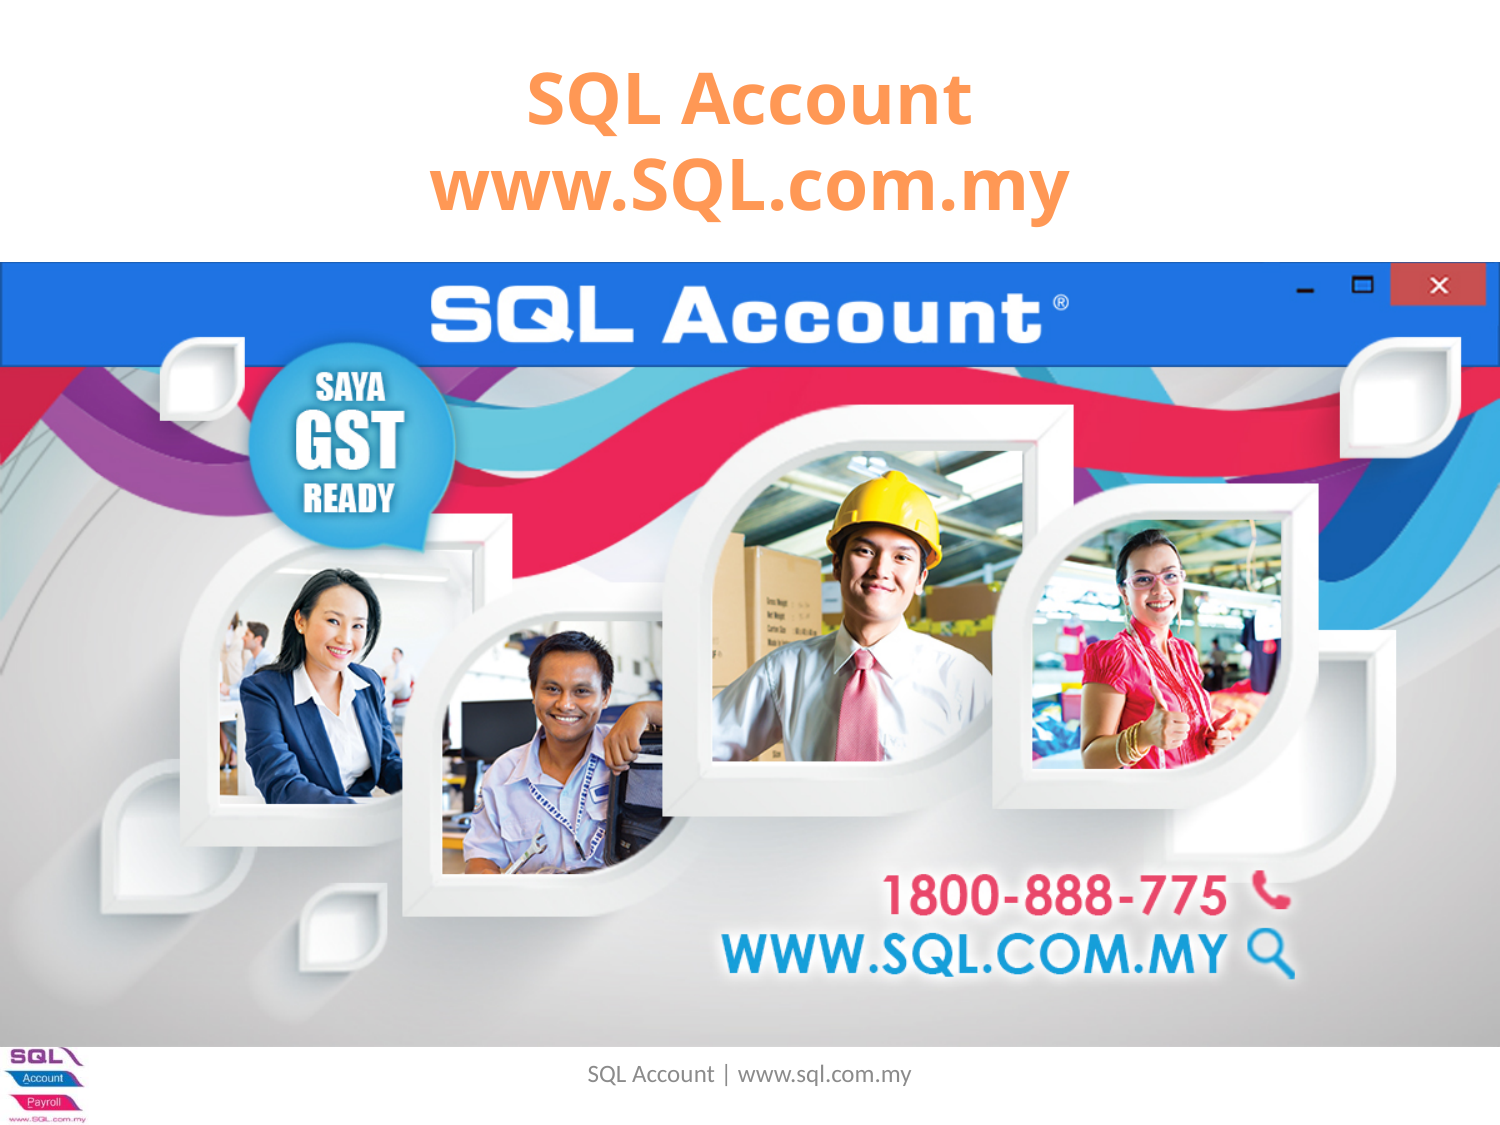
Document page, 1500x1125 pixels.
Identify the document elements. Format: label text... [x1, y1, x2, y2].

title SQL Account www.SQL.com.my [75, 45, 1425, 233]
picture [0, 262, 1500, 1125]
footer SQL Account | www.sql.com.my [512, 1055, 988, 1103]
